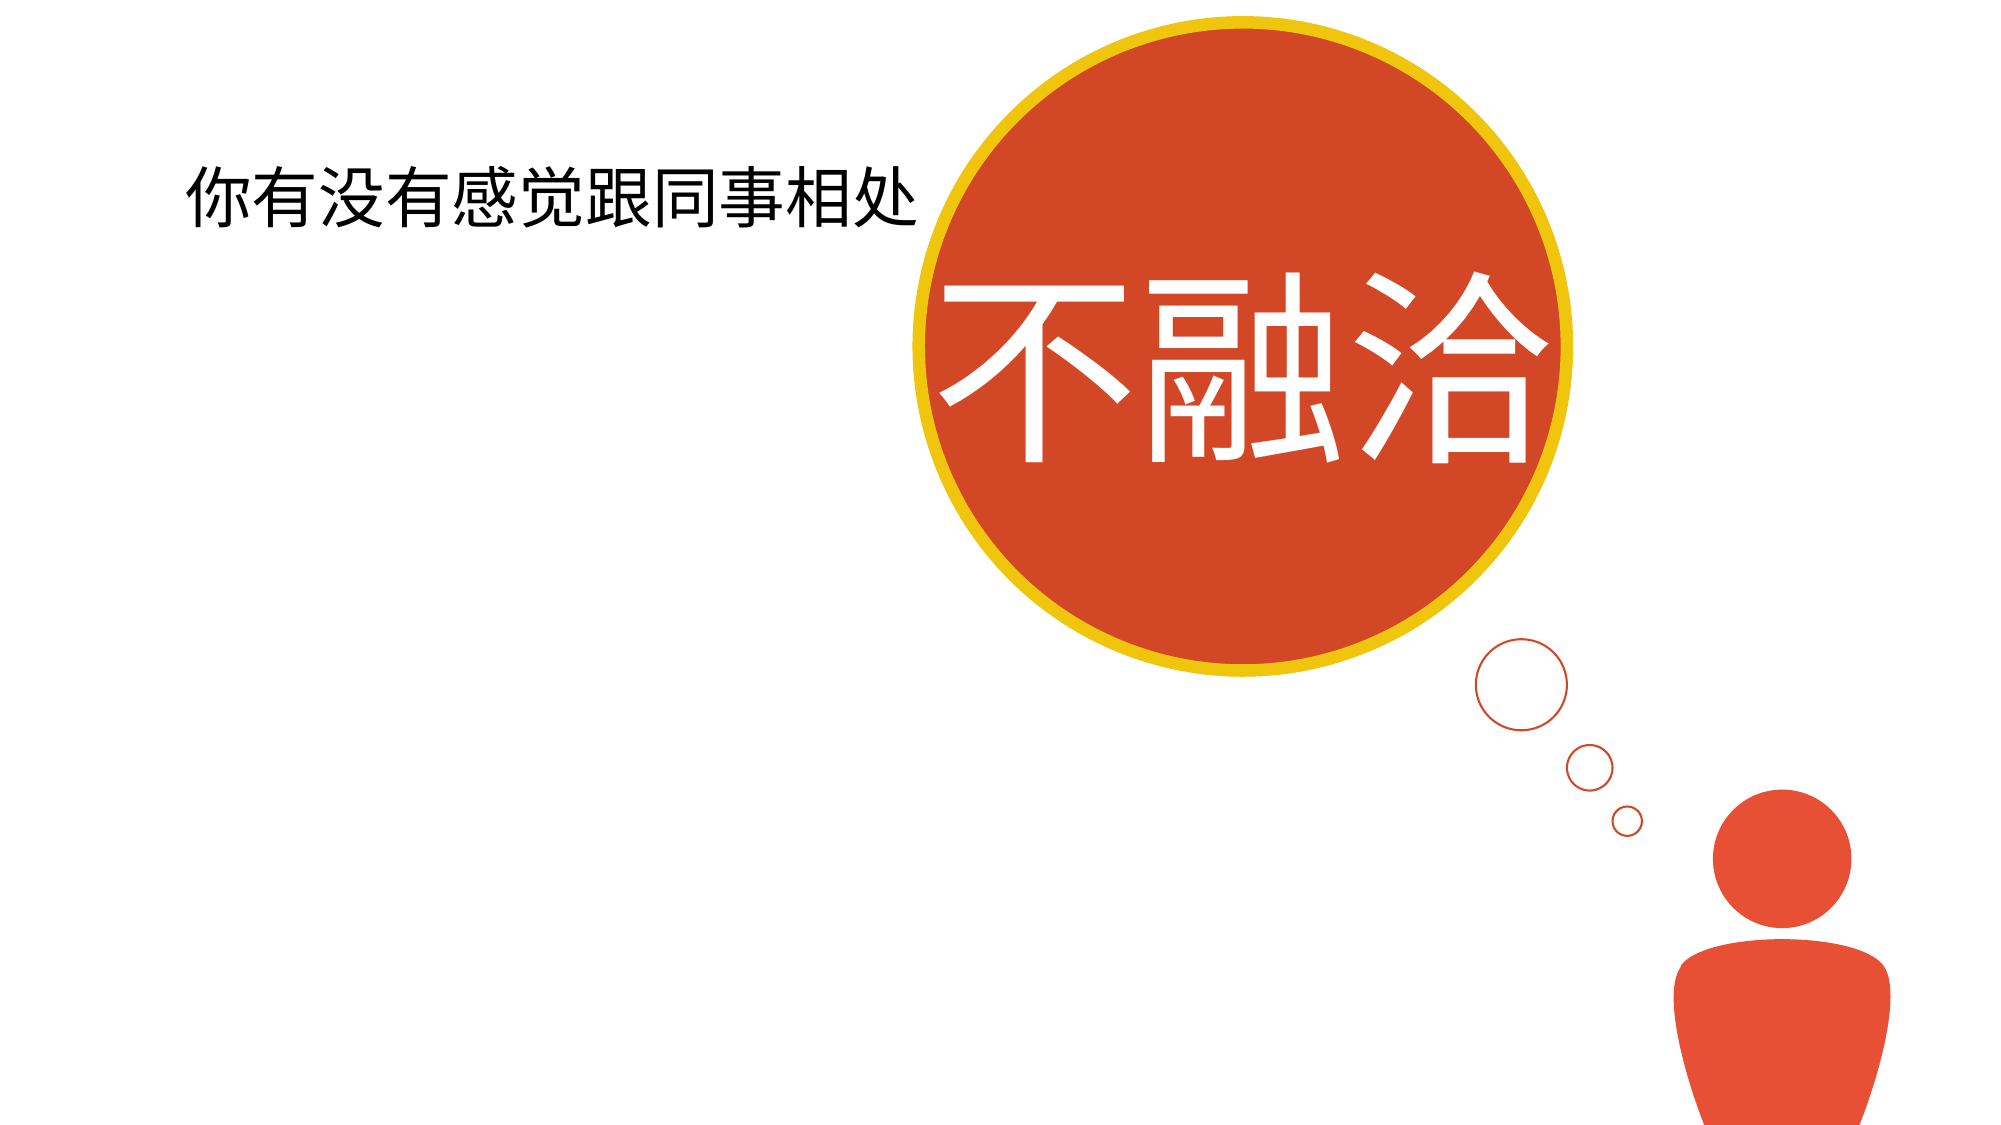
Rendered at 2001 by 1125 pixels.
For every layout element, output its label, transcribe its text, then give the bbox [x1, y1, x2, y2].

text_box [1611, 805, 1644, 837]
text_box 不融洽 [915, 230, 1571, 496]
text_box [1673, 790, 1891, 1125]
text_box [1565, 744, 1614, 792]
text_box [1474, 638, 1568, 732]
text_box [939, 21, 1547, 230]
text_box [954, 496, 1532, 672]
text_box 你有没有感觉跟同事相处 [170, 148, 935, 244]
